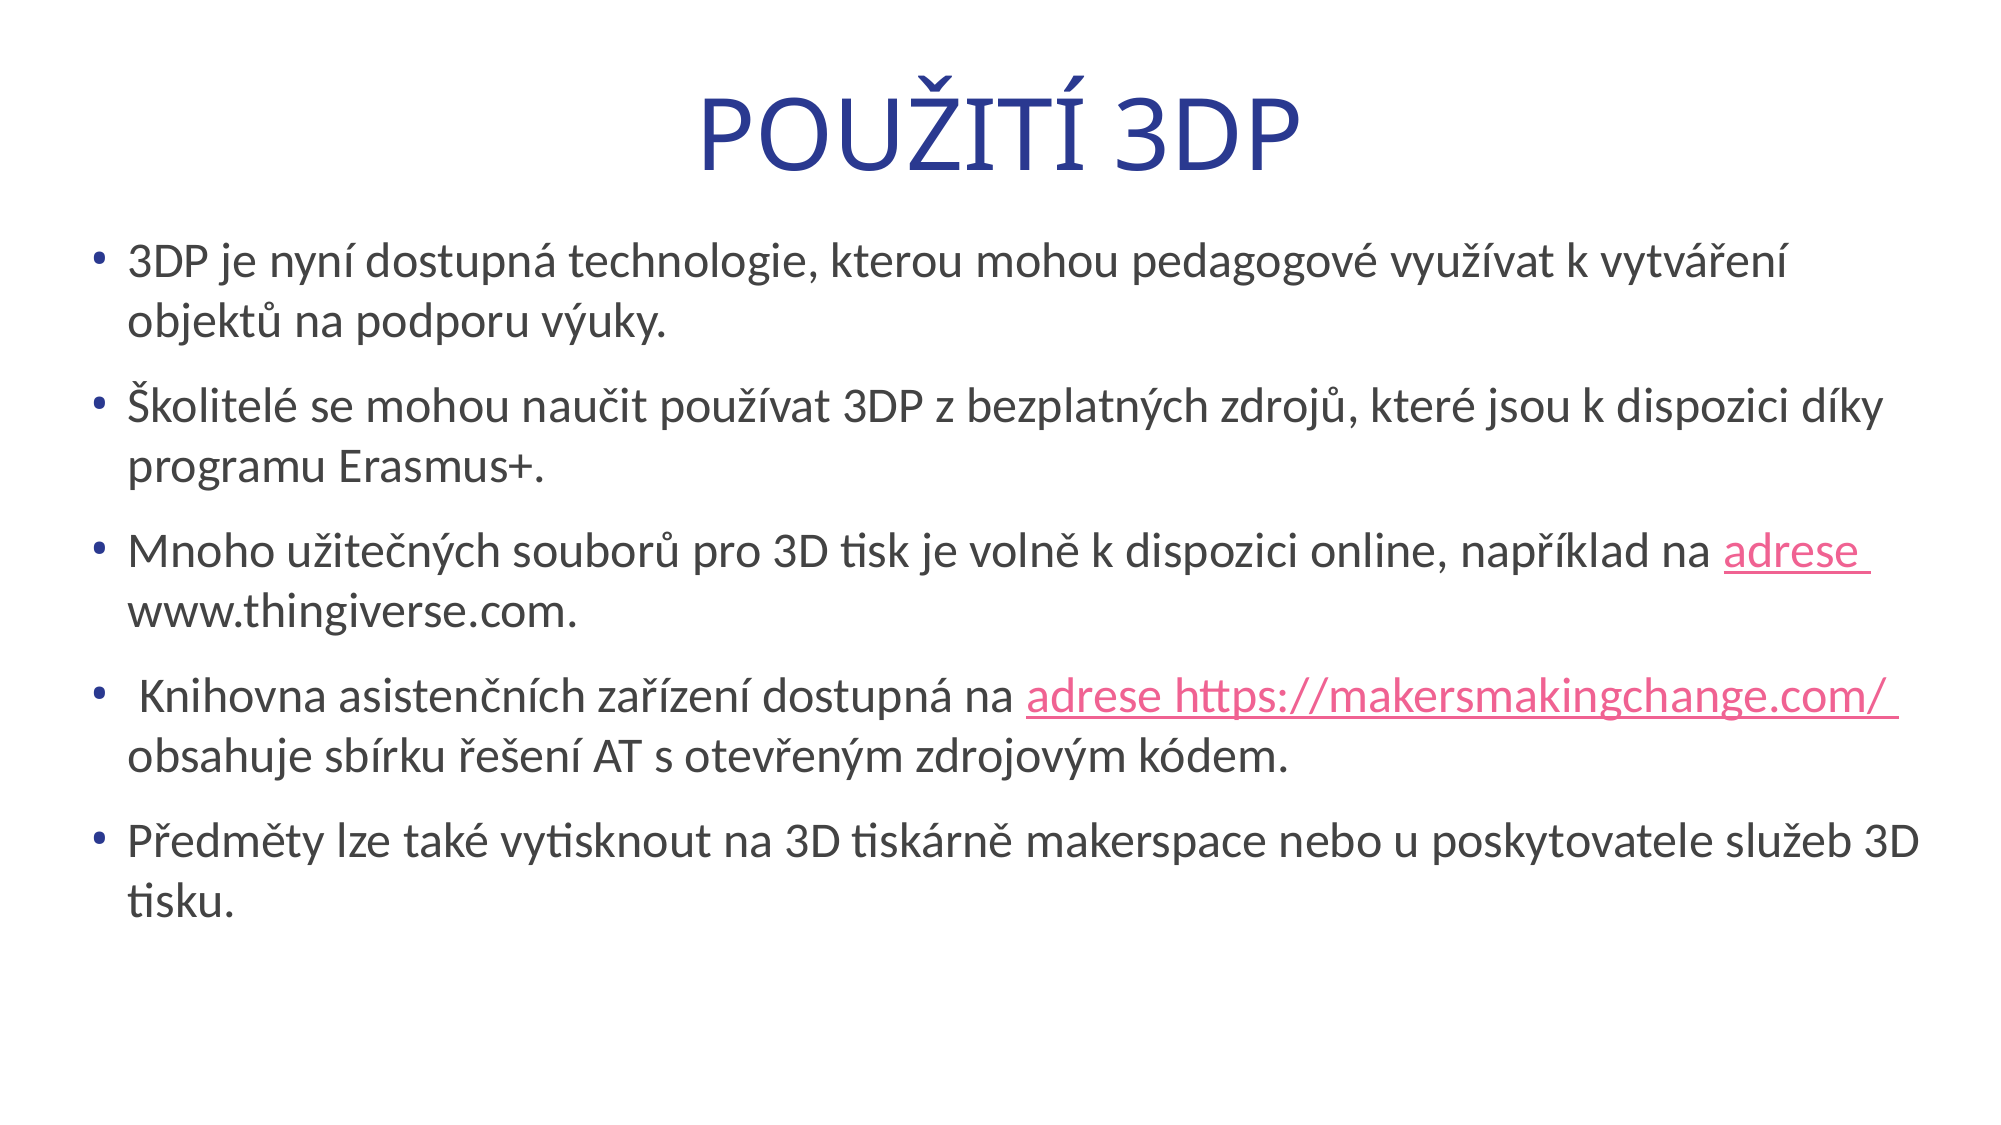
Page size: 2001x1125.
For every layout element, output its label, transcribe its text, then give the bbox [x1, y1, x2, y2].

list 3DP je nyní dostupná technologie, kterou mohou pedagogové využívat k vytváření objektů na podporu výuky. Školitelé se mohou naučit používat 3DP z bezplatných zdrojů, které jsou k dispozici díky programu Erasmus+. Mnoho užitečných souborů pro 3D tisk je volně k dispozici online, například na adrese www.thingiverse.com. Knihovna asistenčních zařízení dostupná na adrese https://makersmakingchange.com/ obsahuje sbírku řešení AT s otevřeným zdrojovým kódem. Předměty lze také vytisknout na 3D tiskárně makerspace nebo u poskytovatele služeb 3D tisku. [75, 219, 1953, 1083]
title POUŽITÍ 3DP [137, 29, 1863, 219]
